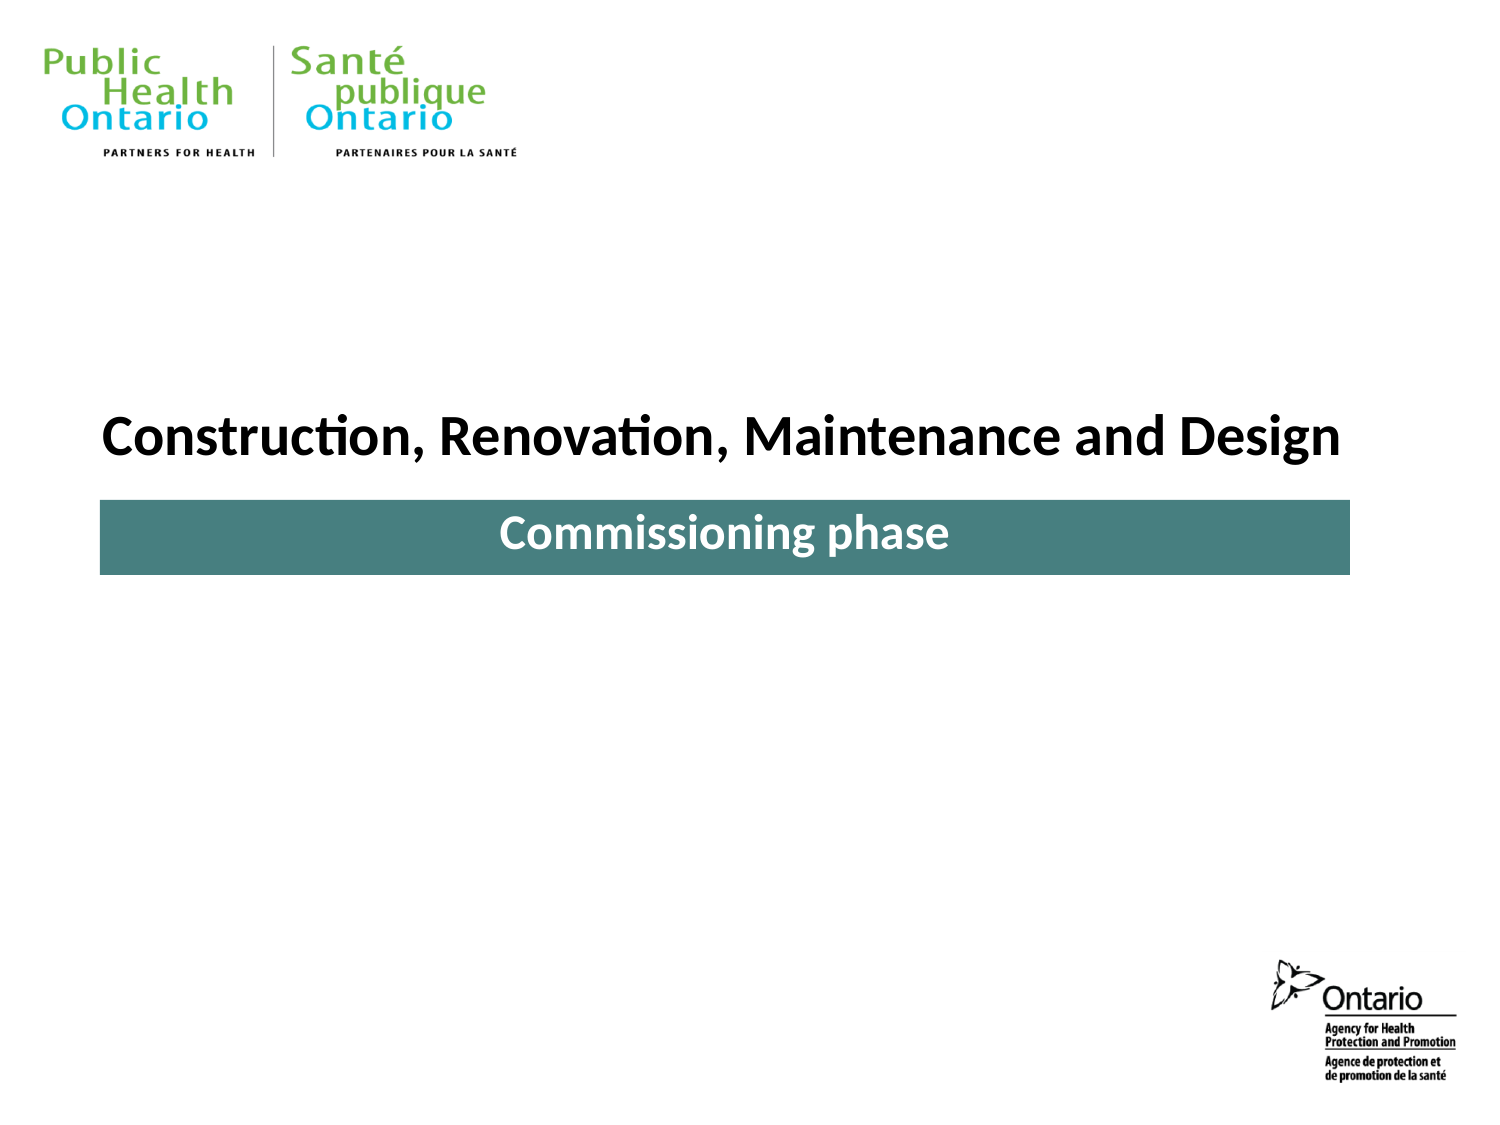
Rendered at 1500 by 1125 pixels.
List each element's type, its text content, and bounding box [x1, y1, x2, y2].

picture [1262, 951, 1466, 1088]
text_box Commissioning phase [99, 499, 1350, 575]
title Construction, Renovation, Maintenance and Design [87, 362, 1475, 475]
picture [37, 37, 525, 165]
